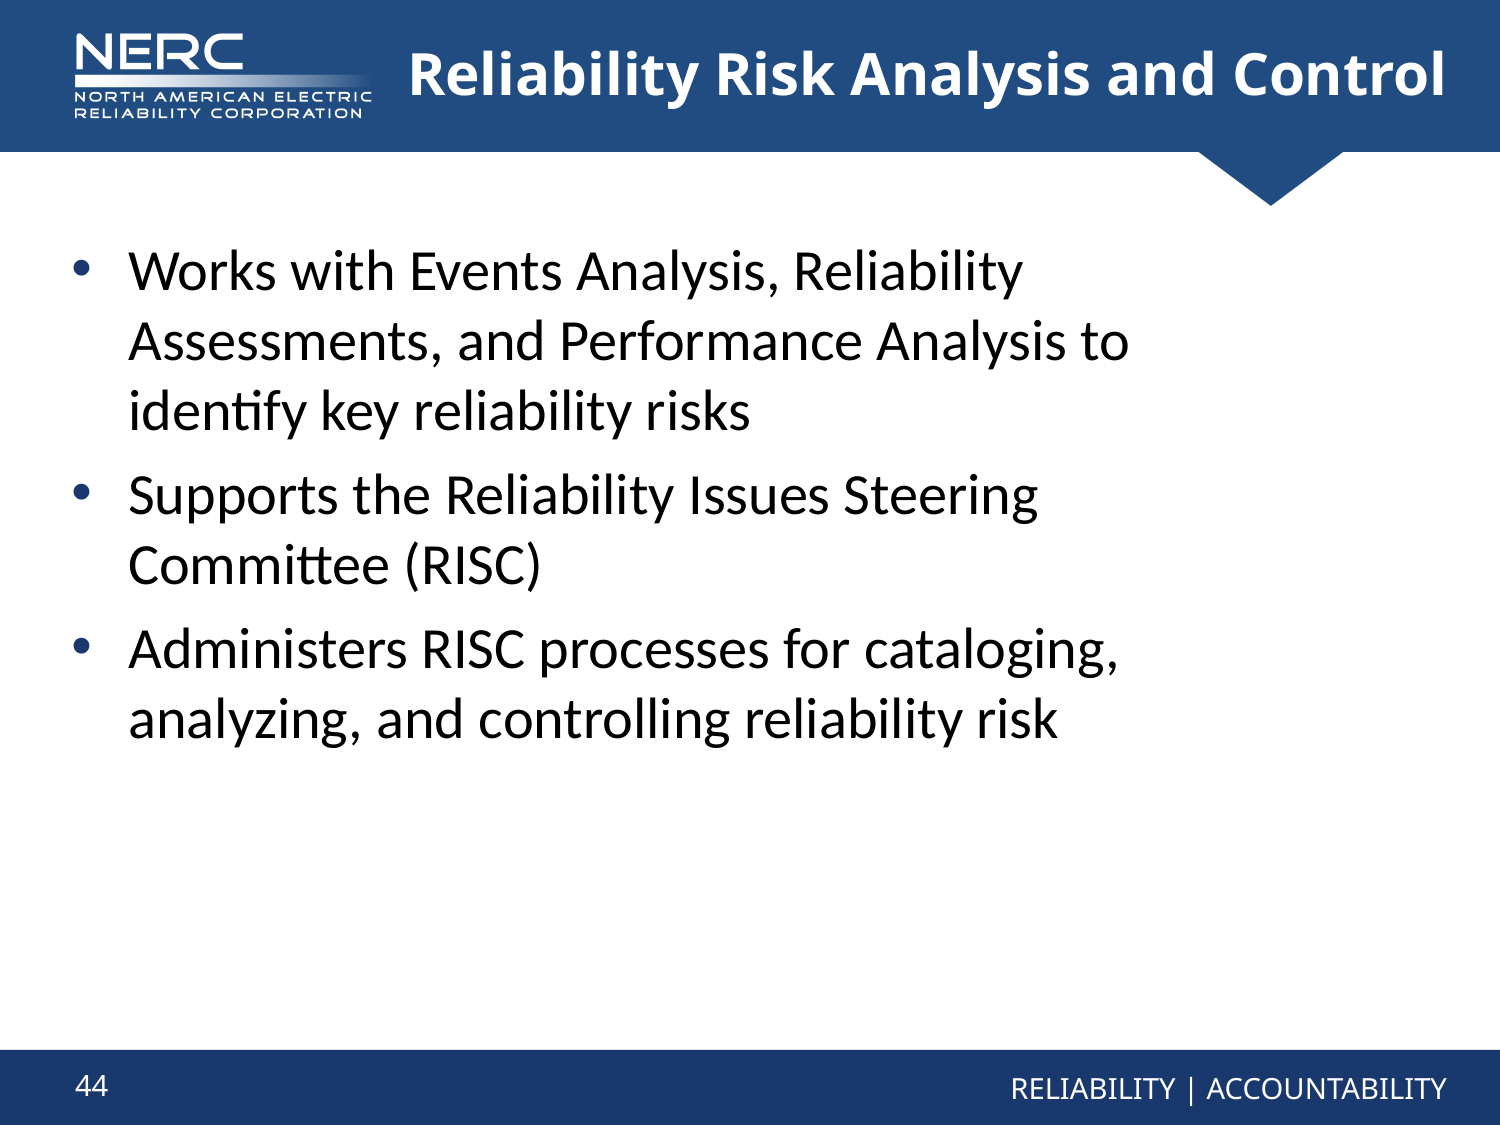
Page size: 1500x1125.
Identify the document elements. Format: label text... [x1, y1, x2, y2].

list Works with Events Analysis, Reliability Assessments, and Performance Analysis to identify key reliability risks Supports the Reliability Issues Steering Committee (RISC) Administers RISC processes for cataloging, analyzing, and controlling reliability risk [56, 224, 1300, 1025]
picture [0, 0, 1500, 206]
title Reliability Risk Analysis and Control [337, 29, 1463, 138]
